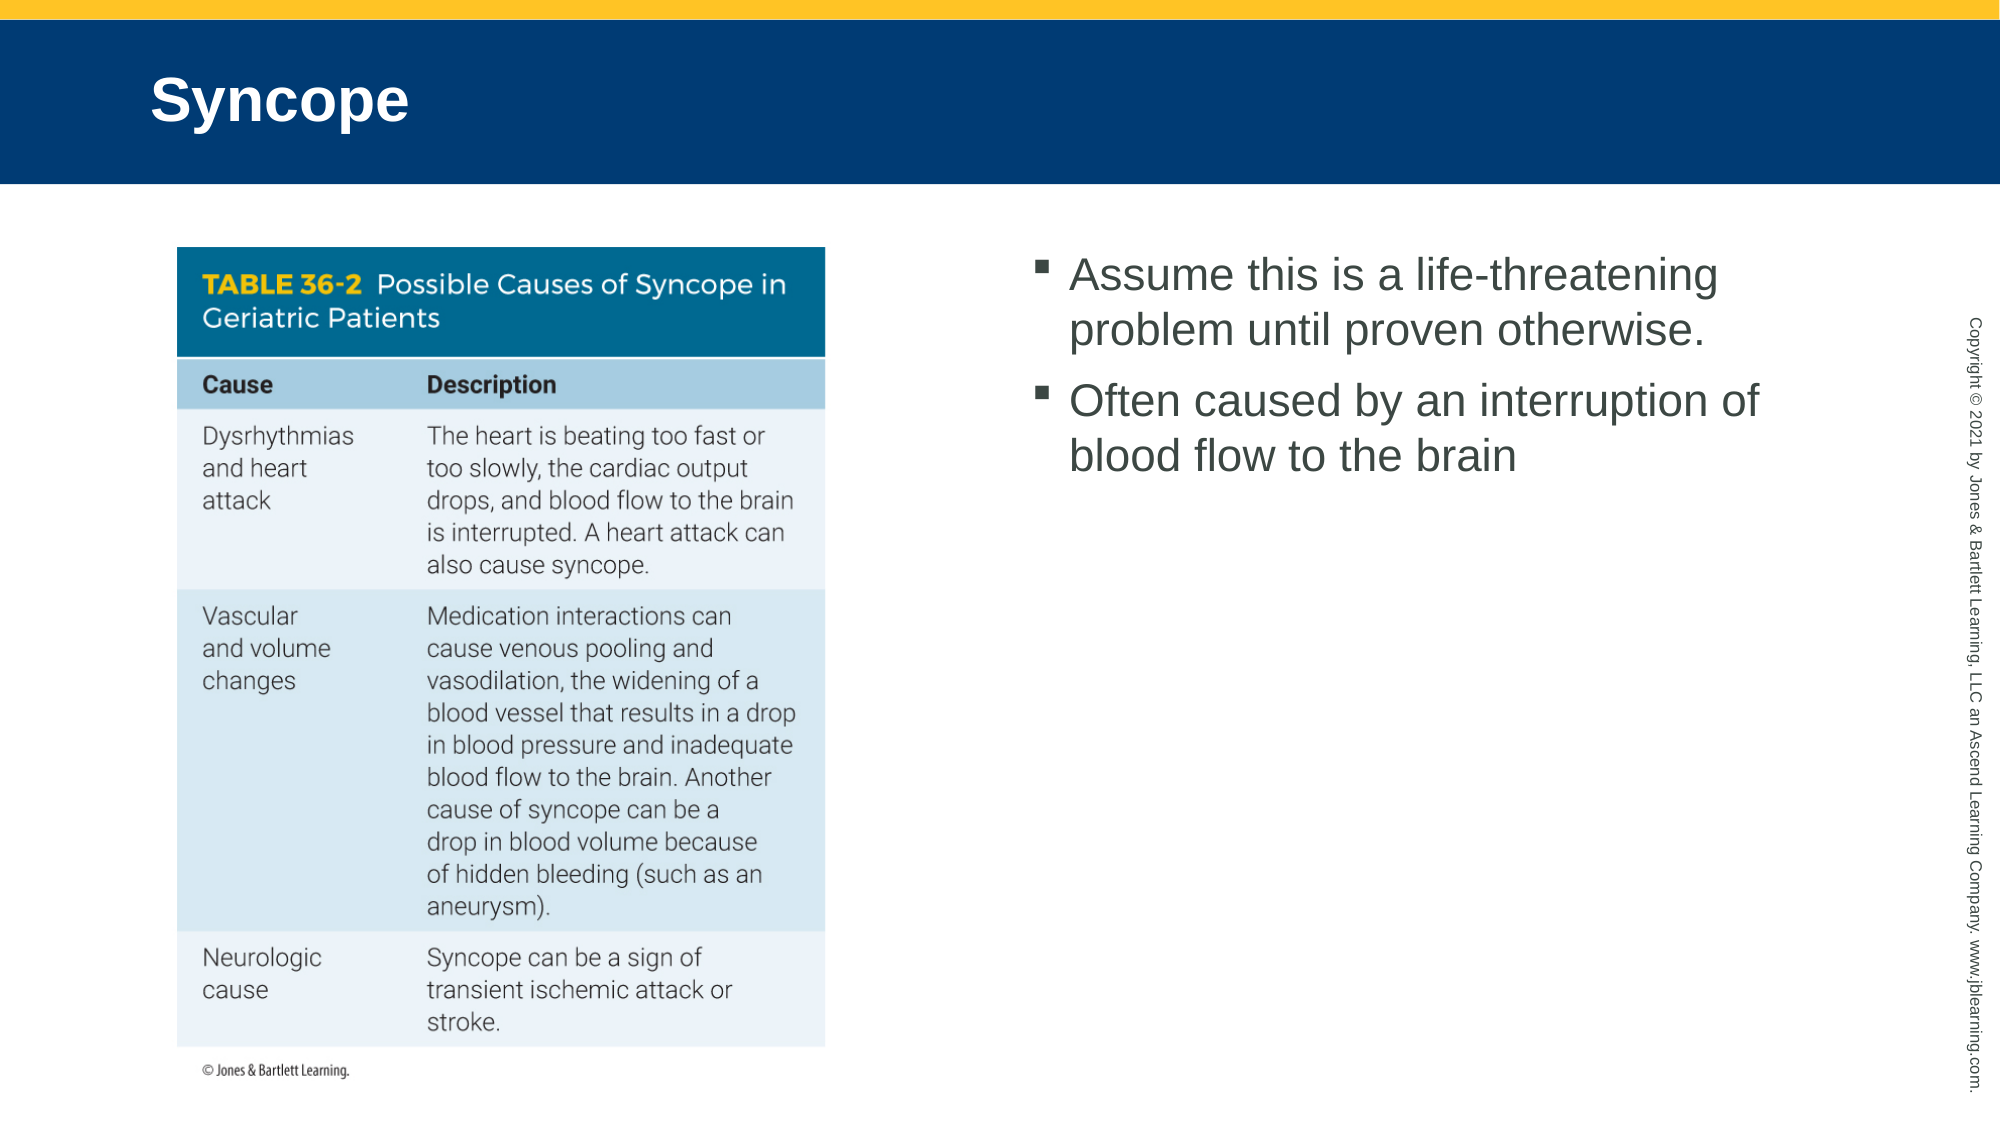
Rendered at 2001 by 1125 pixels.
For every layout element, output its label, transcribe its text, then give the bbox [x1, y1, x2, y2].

title Syncope [0, 19, 2000, 185]
list Assume this is a life-threatening problem until proven otherwise. Often caused by an interruption of blood flow to the brain [1016, 237, 1917, 1025]
picture [170, 241, 831, 1099]
